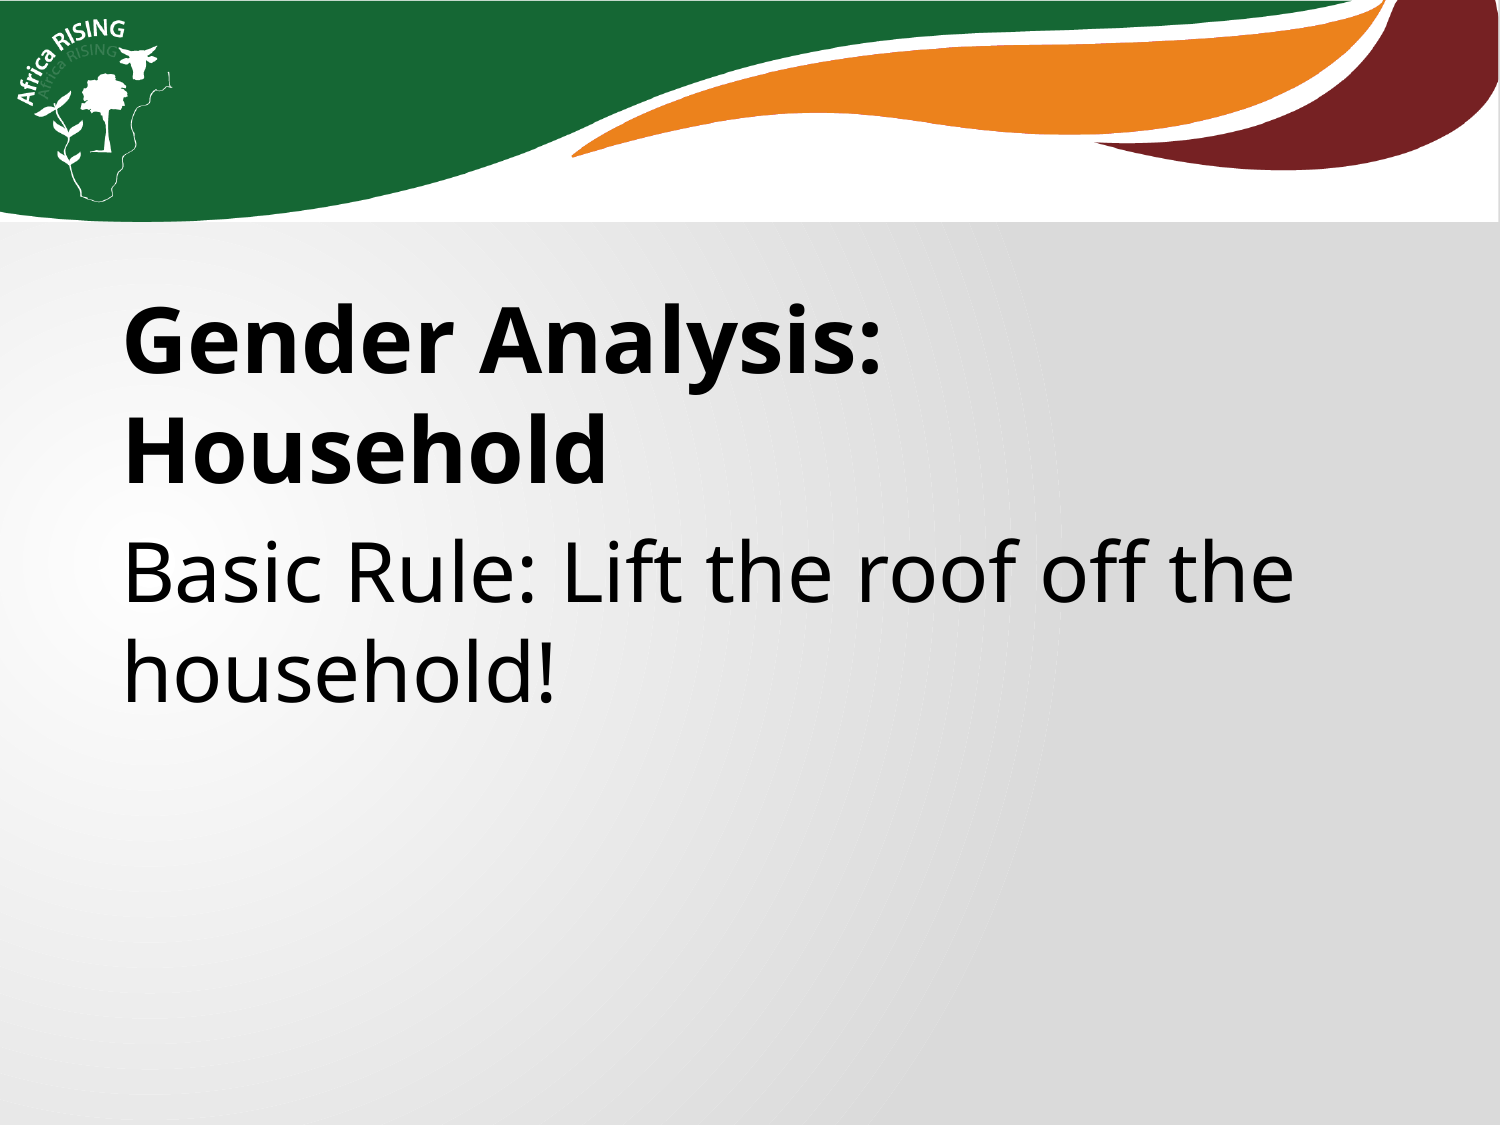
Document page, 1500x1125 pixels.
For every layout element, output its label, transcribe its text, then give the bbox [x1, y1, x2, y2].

picture [0, 0, 1499, 222]
list Gender Analysis: Household Basic Rule: Lift the roof off the household! [87, 275, 1363, 413]
